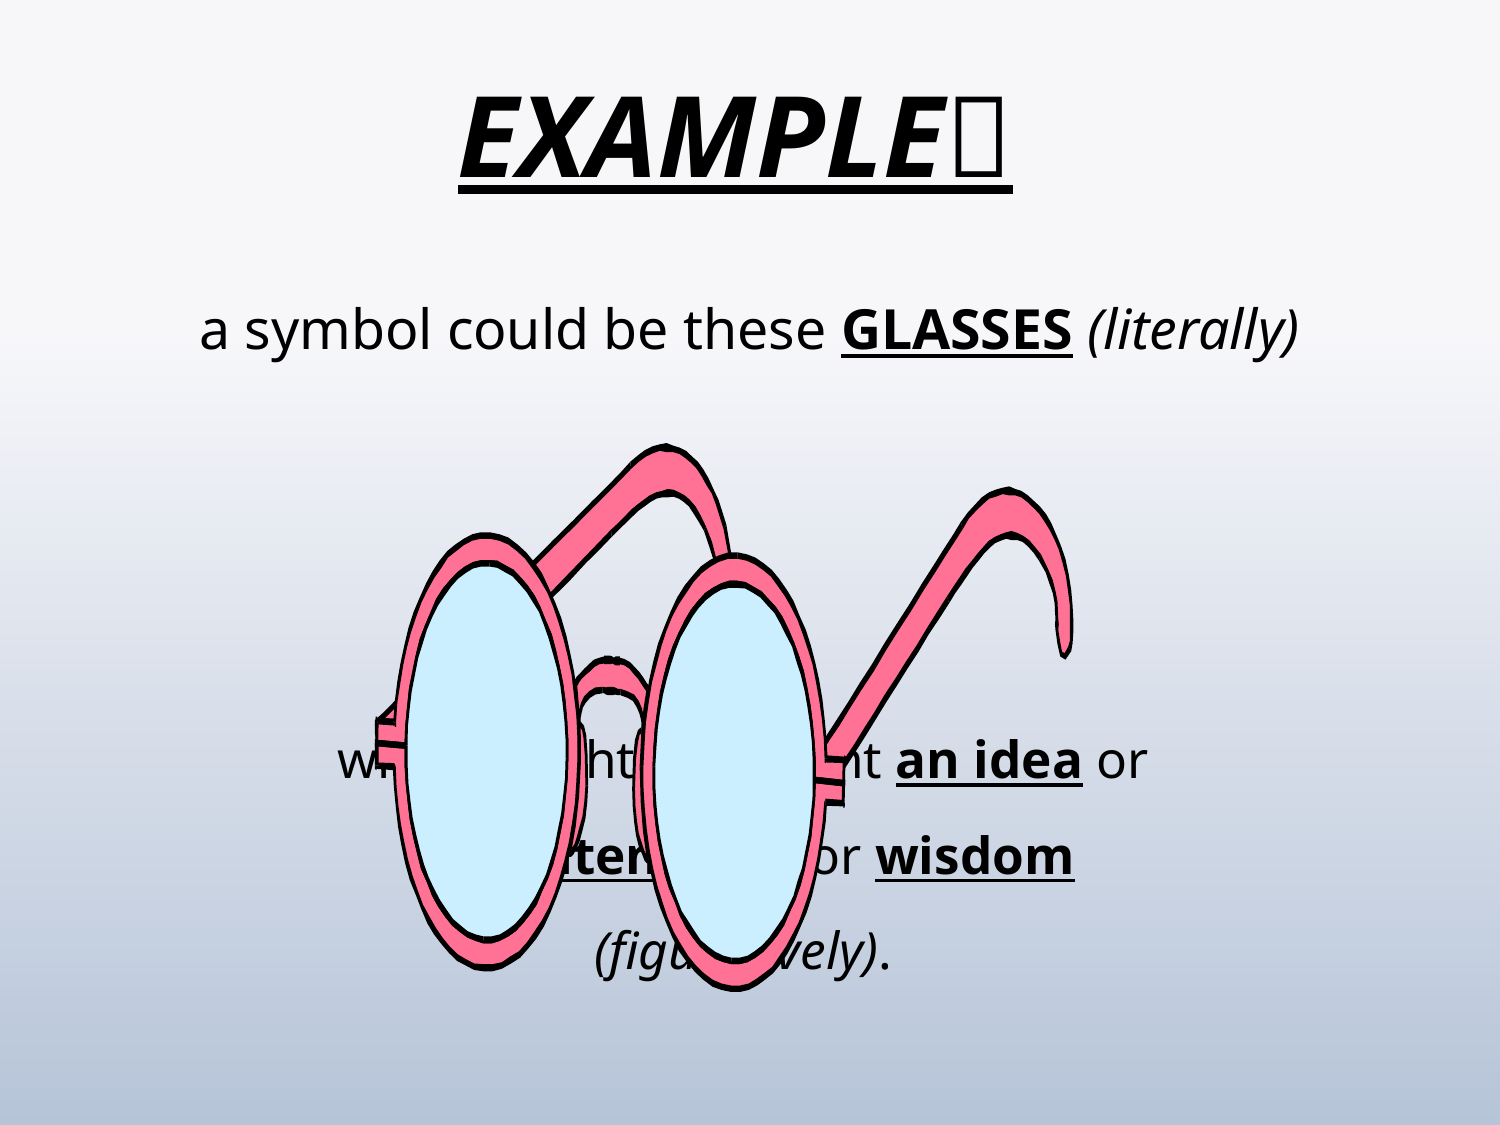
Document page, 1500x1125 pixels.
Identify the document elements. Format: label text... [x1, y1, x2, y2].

list a symbol could be these GLASSES (literally) which might represent an idea or enlightenment or wisdom (figuratively). [150, 286, 1350, 993]
picture [372, 422, 1076, 995]
title EXAMPLE [150, 37, 1350, 245]
